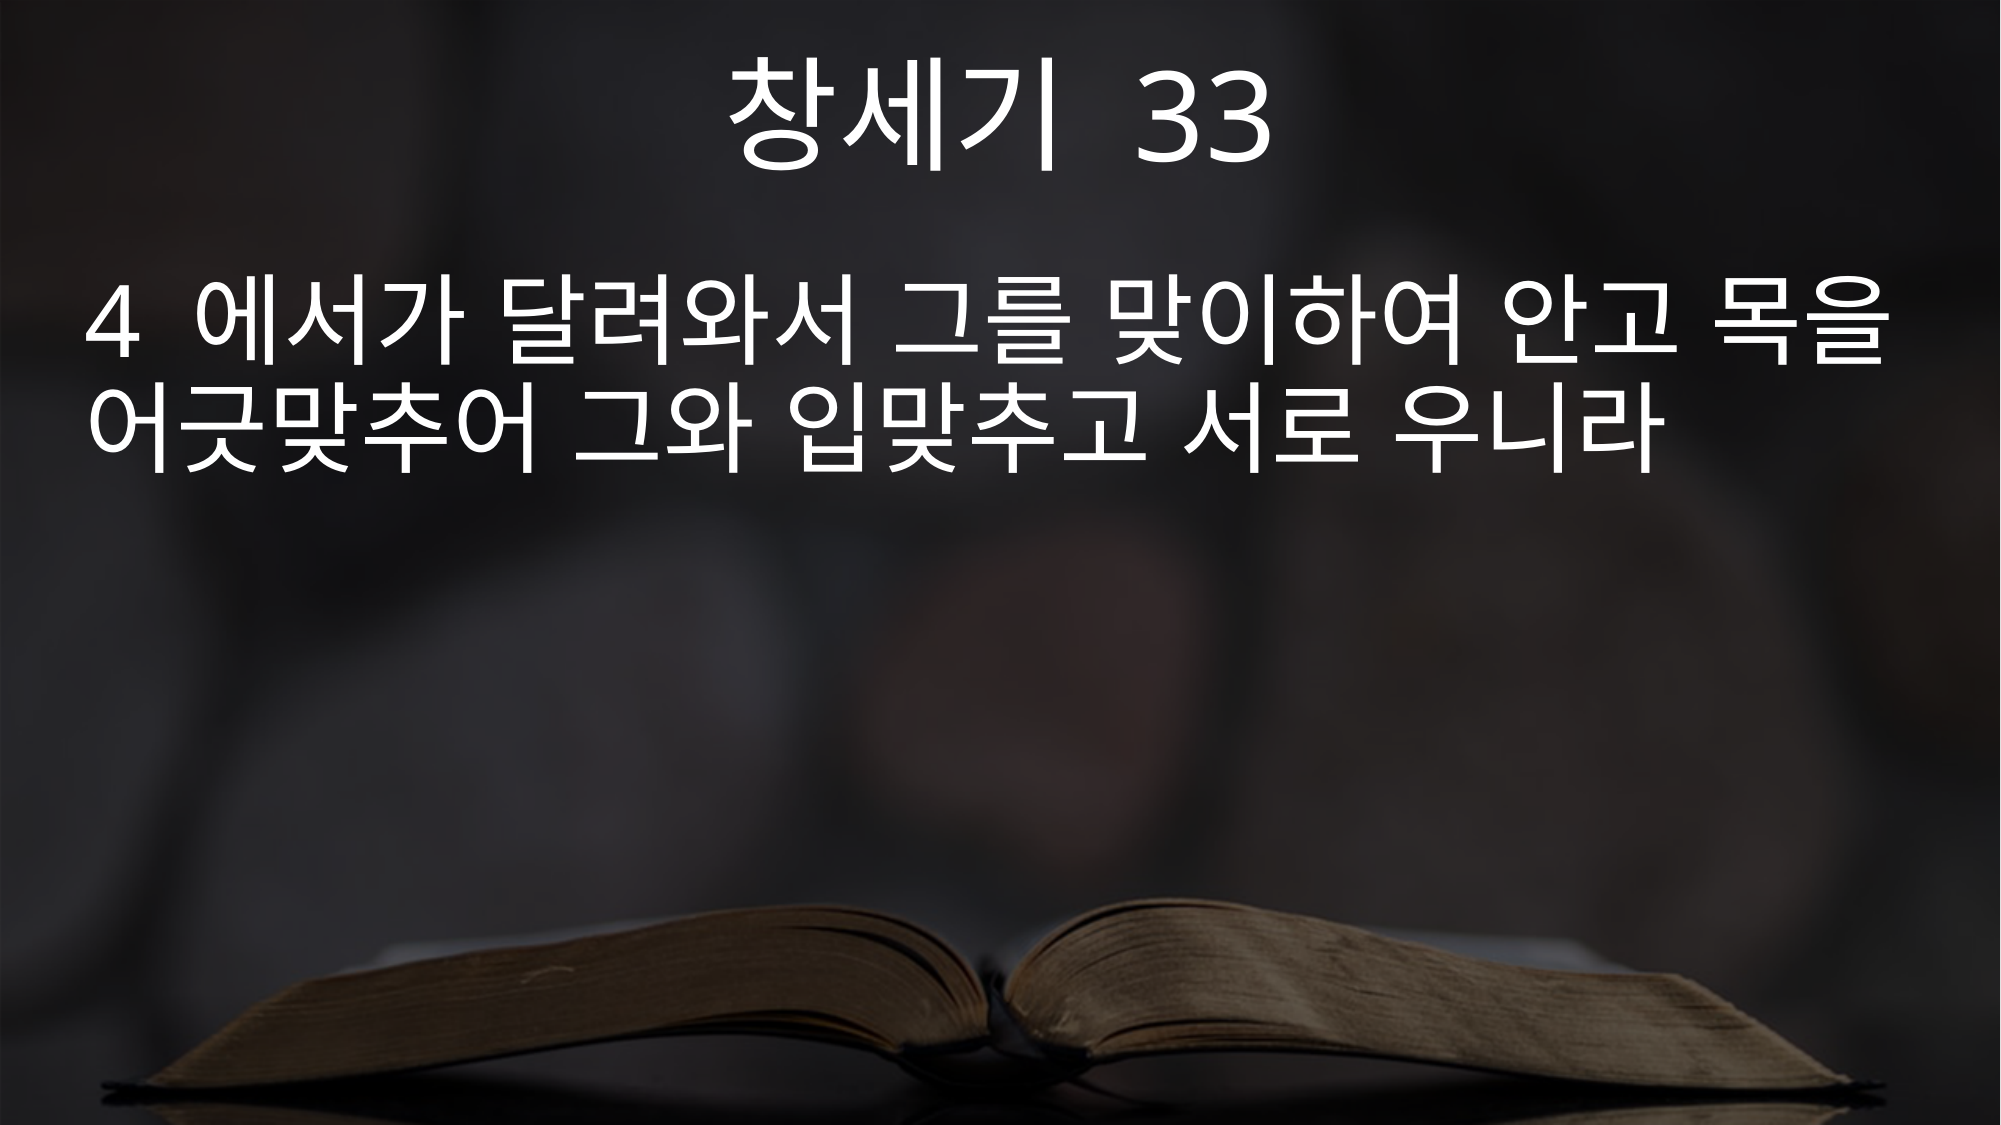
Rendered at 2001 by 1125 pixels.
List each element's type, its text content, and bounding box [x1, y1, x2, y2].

list 4 에서가 달려와서 그를 맞이하여 안고 목을 어긋맞추어 그와 입맞추고 서로 우니라 [69, 263, 1953, 423]
picture [0, 0, 2001, 1125]
footer 창세기 33 [0, 32, 2000, 192]
